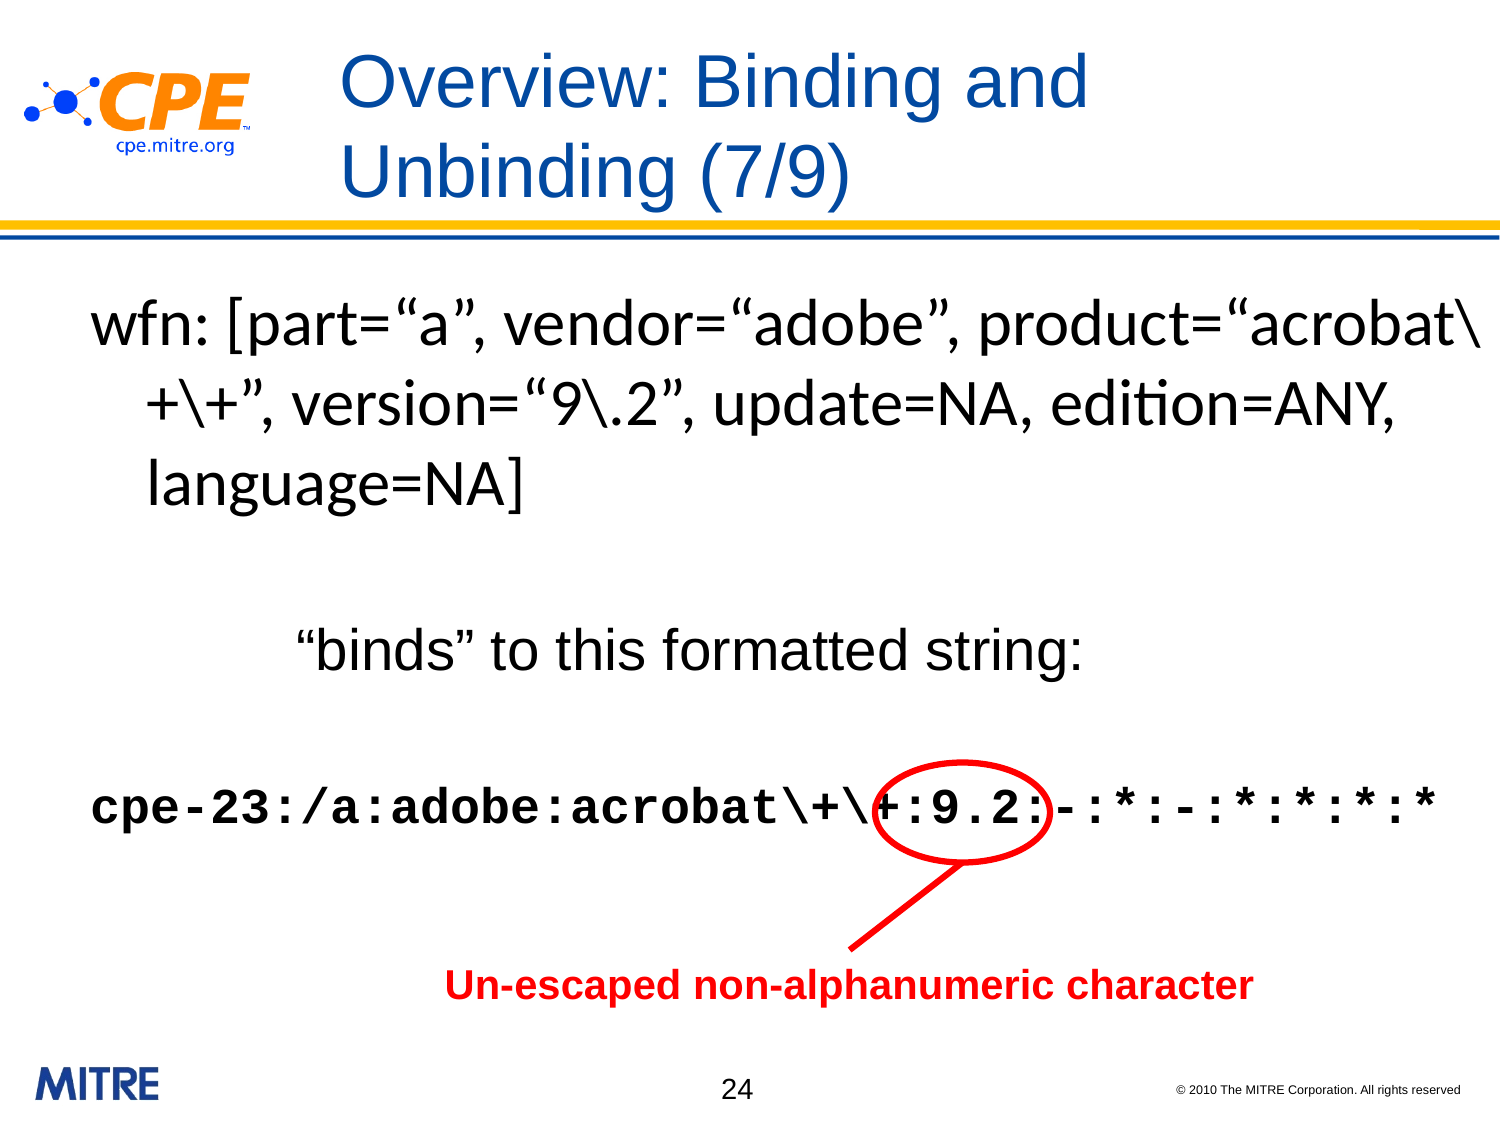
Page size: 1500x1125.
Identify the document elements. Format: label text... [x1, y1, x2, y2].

text_box Un-escaped non-alphanumeric character [429, 950, 1270, 1015]
slide_number 24 [562, 1062, 913, 1113]
picture [24, 72, 250, 156]
list wfn: [part=“a”, vendor=“adobe”, product=“acrobat\+\+”, version=“9\.2”, update=NA, edition=ANY, language=NA] “binds” to this formatted string: cpe-23:/a:adobe:acrobat\+\+:9.2:-:*:-:*:*:*:* [74, 271, 1500, 990]
title Overview: Binding and Unbinding (7/9) [324, 44, 1438, 201]
picture [30, 1064, 163, 1106]
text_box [861, 849, 950, 963]
text_box [875, 762, 1051, 863]
